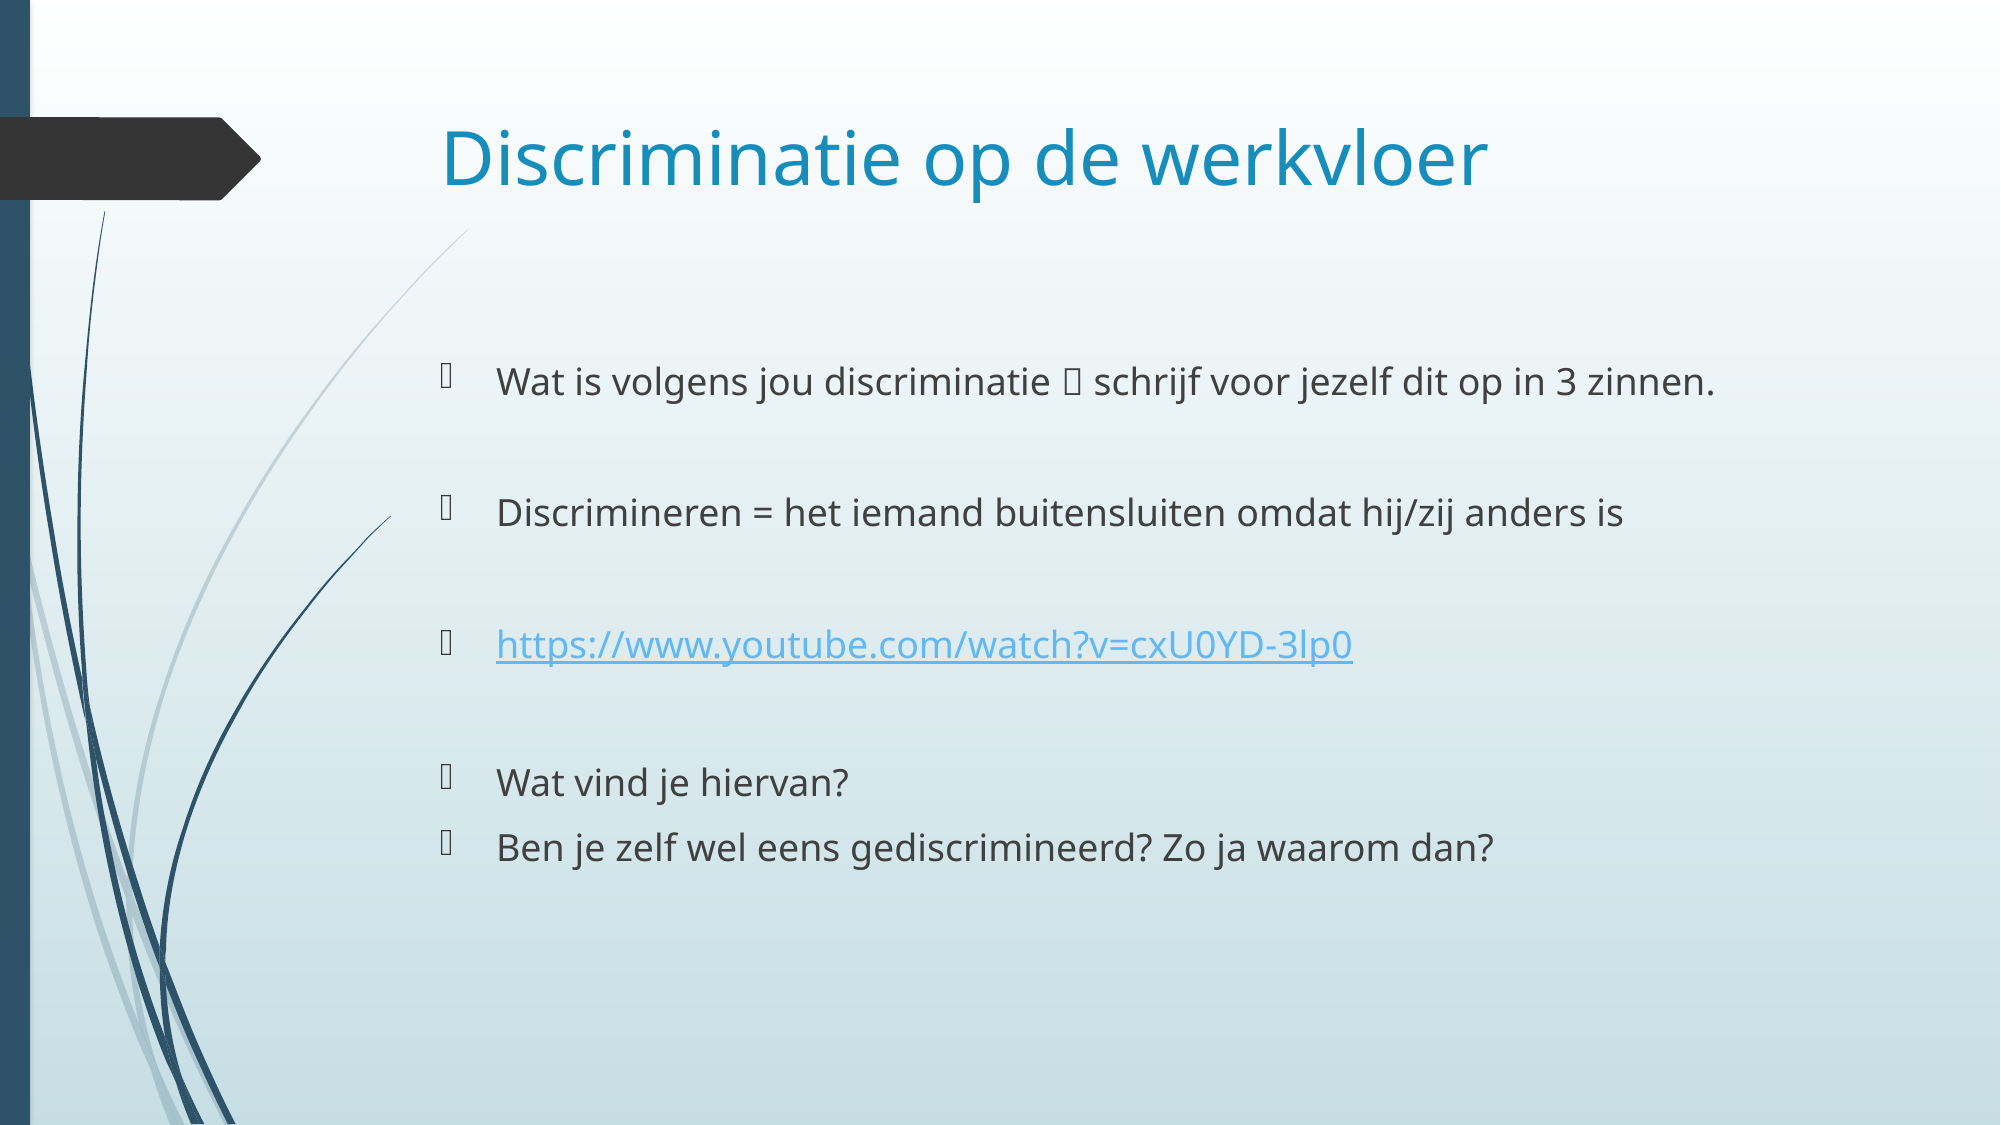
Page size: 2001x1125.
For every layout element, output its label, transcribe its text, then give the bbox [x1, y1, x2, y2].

title Discriminatie op de werkvloer [425, 102, 1888, 313]
list Wat is volgens jou discriminatie  schrijf voor jezelf dit op in 3 zinnen. Discrimineren = het iemand buitensluiten omdat hij/zij anders is https://www.youtube.com/watch?v=cxU0YD-3lp0 Wat vind je hiervan? Ben je zelf wel eens gediscrimineerd? Zo ja waarom dan? [424, 350, 1888, 970]
